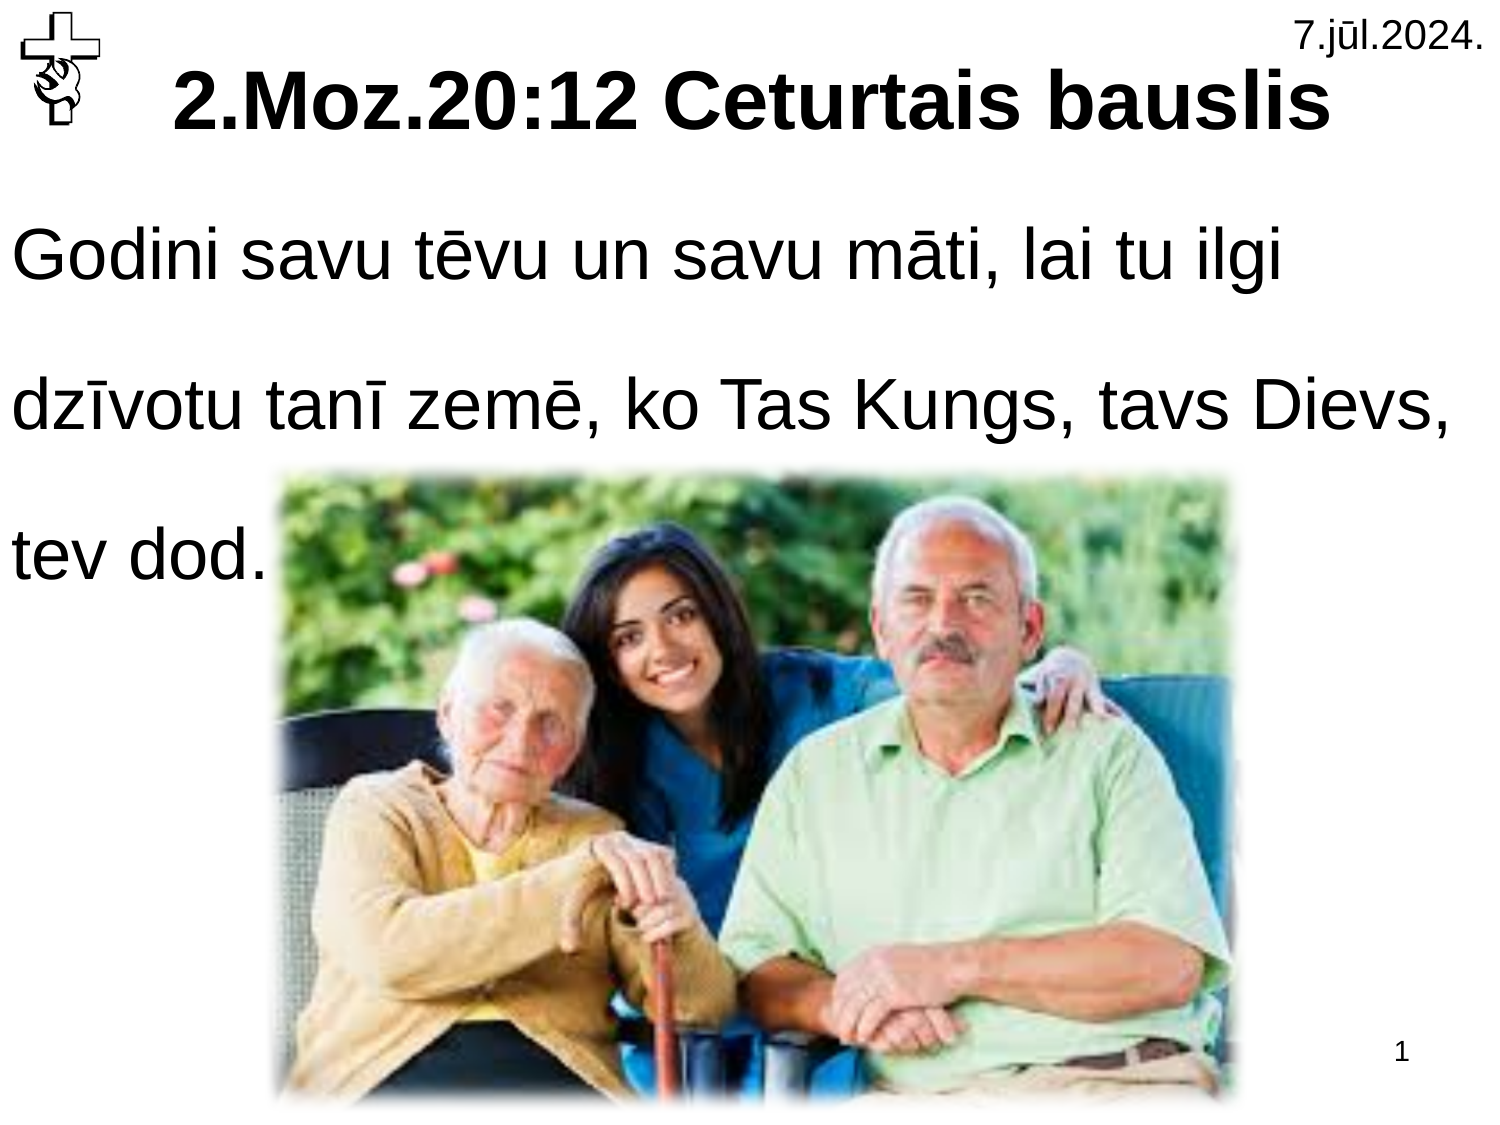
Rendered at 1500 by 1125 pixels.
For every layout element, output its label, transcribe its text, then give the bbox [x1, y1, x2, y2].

text_box Godini savu tēvu un savu māti, lai tu ilgi dzīvotu tanī zemē, ko Tas Kungs, tavs Dievs, tev dod. [0, 184, 1500, 650]
text_box 7.jūl.2024. [1198, 0, 1500, 65]
slide_number 1 [1251, 1024, 1426, 1103]
picture [265, 459, 1247, 1113]
title 2.Moz.20:12 Ceturtais bauslis [17, 8, 1489, 184]
picture [20, 11, 101, 126]
